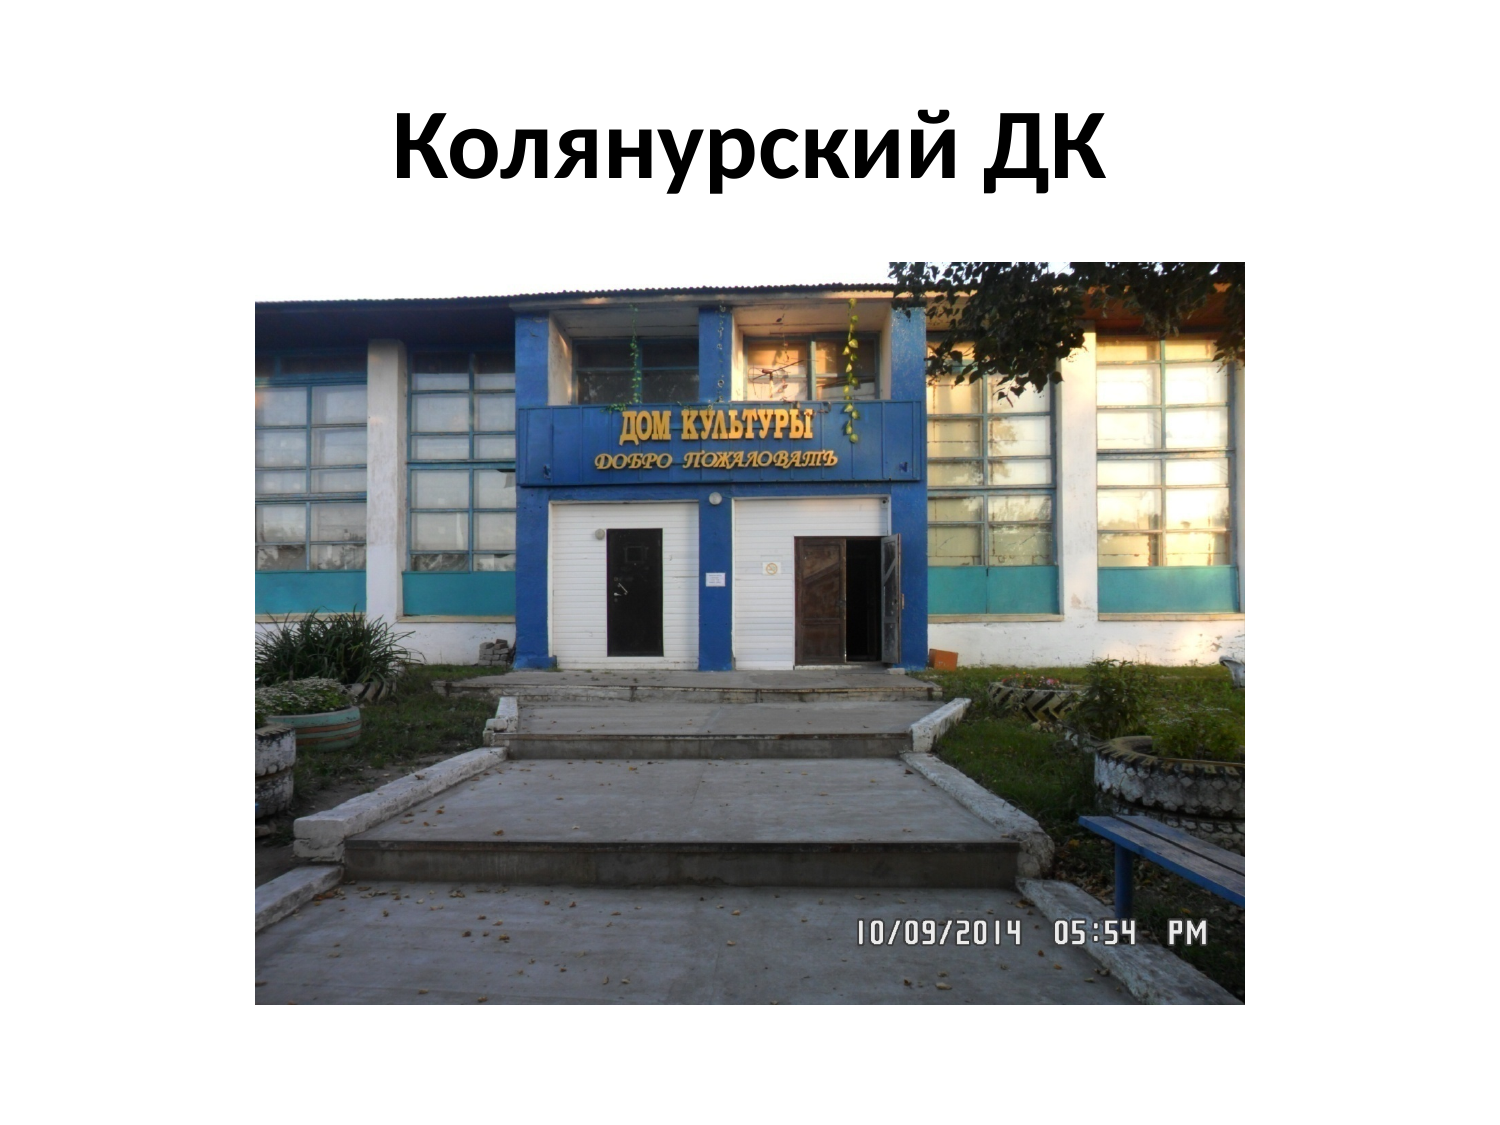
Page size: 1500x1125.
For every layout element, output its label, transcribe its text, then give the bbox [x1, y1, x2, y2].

title Колянурский ДК [75, 45, 1425, 233]
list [254, 262, 1246, 1006]
